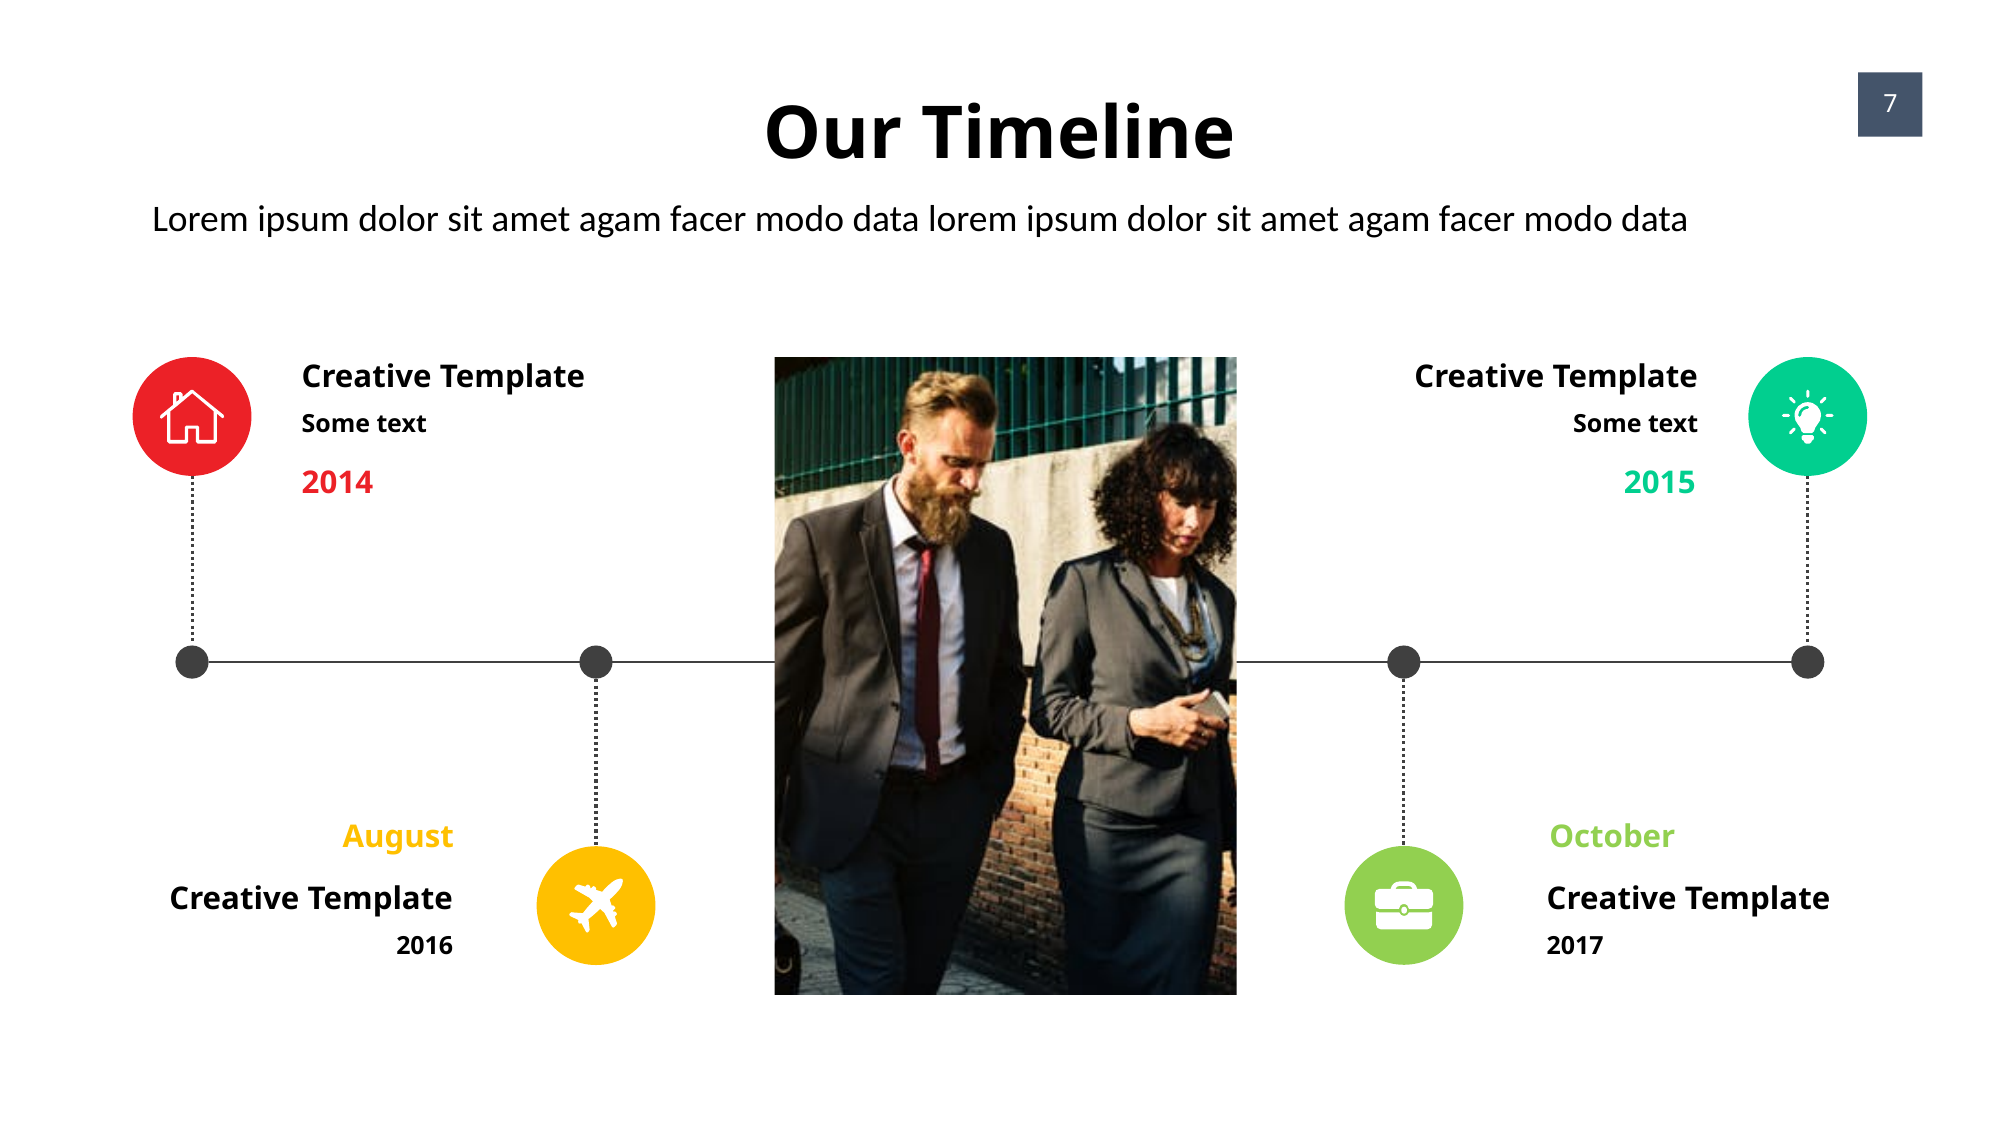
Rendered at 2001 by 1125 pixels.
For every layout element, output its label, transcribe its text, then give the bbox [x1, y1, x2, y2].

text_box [1531, 809, 1868, 968]
picture [774, 357, 1237, 995]
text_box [132, 809, 469, 968]
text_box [1377, 348, 1714, 509]
title Our Timeline [137, 78, 1863, 186]
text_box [1344, 645, 1464, 965]
subtitle Lorem ipsum dolor sit amet agam facer modo data lorem ipsum dolor sit amet agam facer modo data [137, 186, 1863, 227]
slide_number 7 [1863, 78, 1927, 130]
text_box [132, 357, 252, 476]
text_box [1790, 644, 1826, 680]
text_box [174, 644, 210, 680]
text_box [286, 348, 623, 509]
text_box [536, 645, 656, 965]
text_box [1748, 357, 1868, 476]
